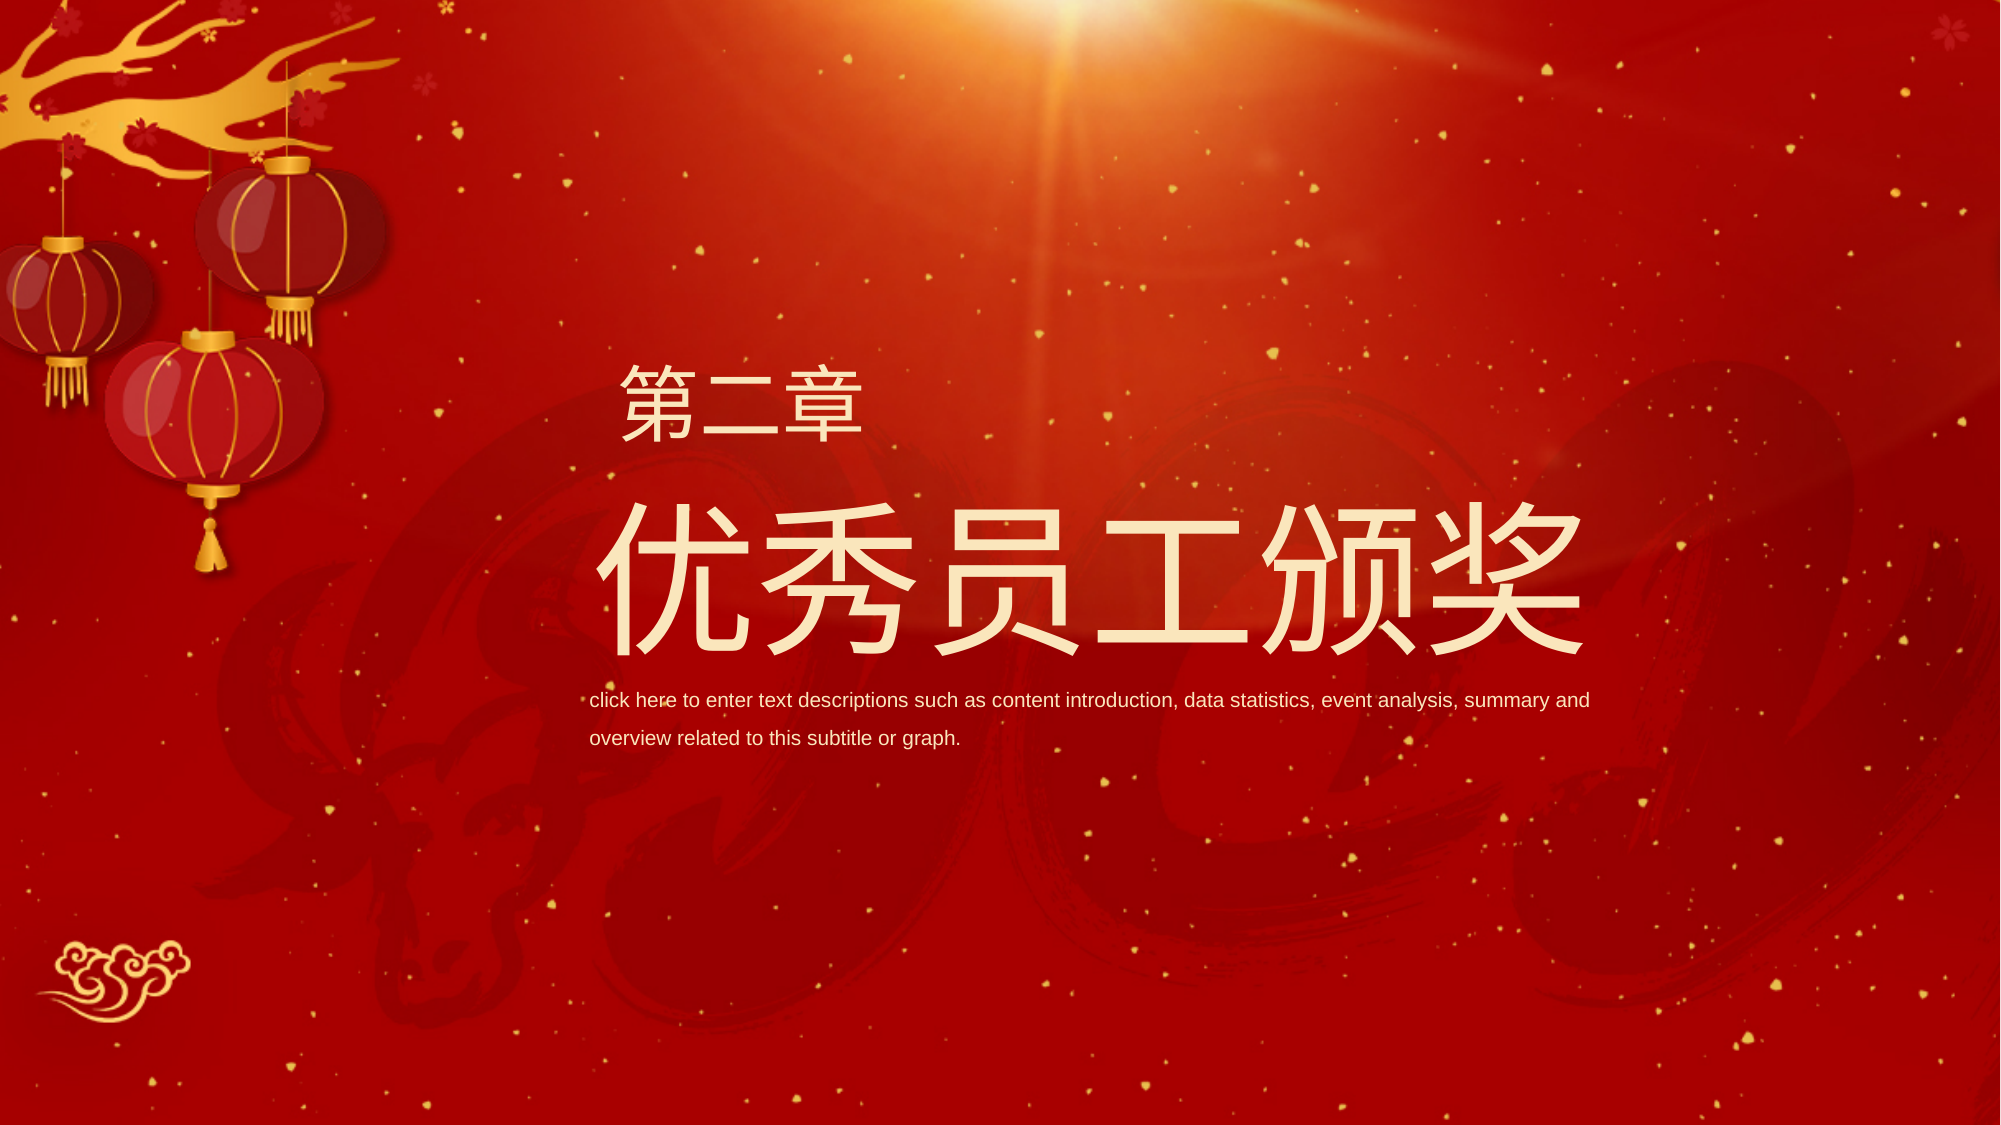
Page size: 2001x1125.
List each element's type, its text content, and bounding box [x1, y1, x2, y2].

picture [0, 0, 2001, 1125]
text_box click here to enter text descriptions such as content introduction, data statistics, event analysis, summary and overview related to this subtitle or graph. [574, 667, 1615, 757]
text_box 第二章 [601, 344, 882, 460]
text_box 优秀员工颁奖 [575, 468, 1606, 667]
